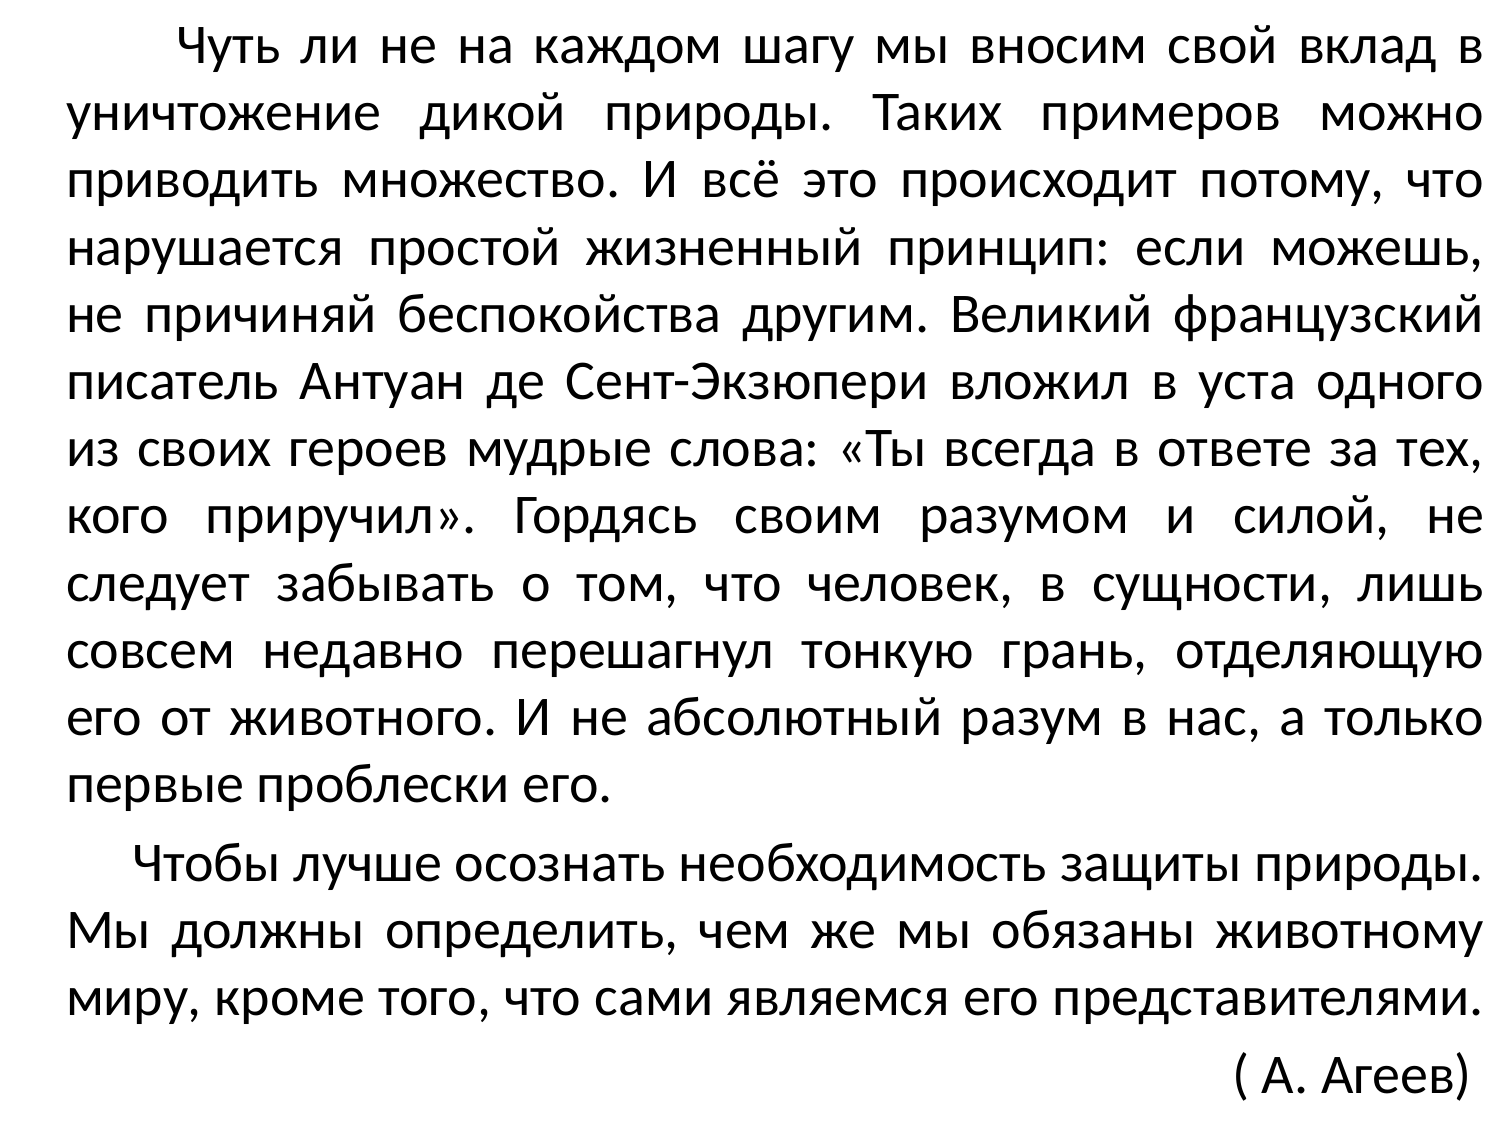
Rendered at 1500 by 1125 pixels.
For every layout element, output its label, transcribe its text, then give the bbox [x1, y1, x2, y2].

list Чуть ли не на каждом шагу мы вносим свой вклад в уничтожение дикой природы. Таких примеров можно приводить множество. И всё это происходит потому, что нарушается простой жизненный принцип: если можешь, не причиняй беспокойства другим. Великий французский писатель Антуан де Сент-Экзюпери вложил в уста одного из своих героев мудрые слова: «Ты всегда в ответе за тех, кого приручил». Гордясь своим разумом и силой, не следует забывать о том, что человек, в сущности, лишь совсем недавно перешагнул тонкую грань, отделяющую его от животного. И не абсолютный разум в нас, а только первые проблески его. Чтобы лучше осознать необходимость защиты природы. Мы должны определить, чем же мы обязаны животному миру, кроме того, что сами являемся его представителями. ( А. Агеев) [0, 0, 1500, 1125]
